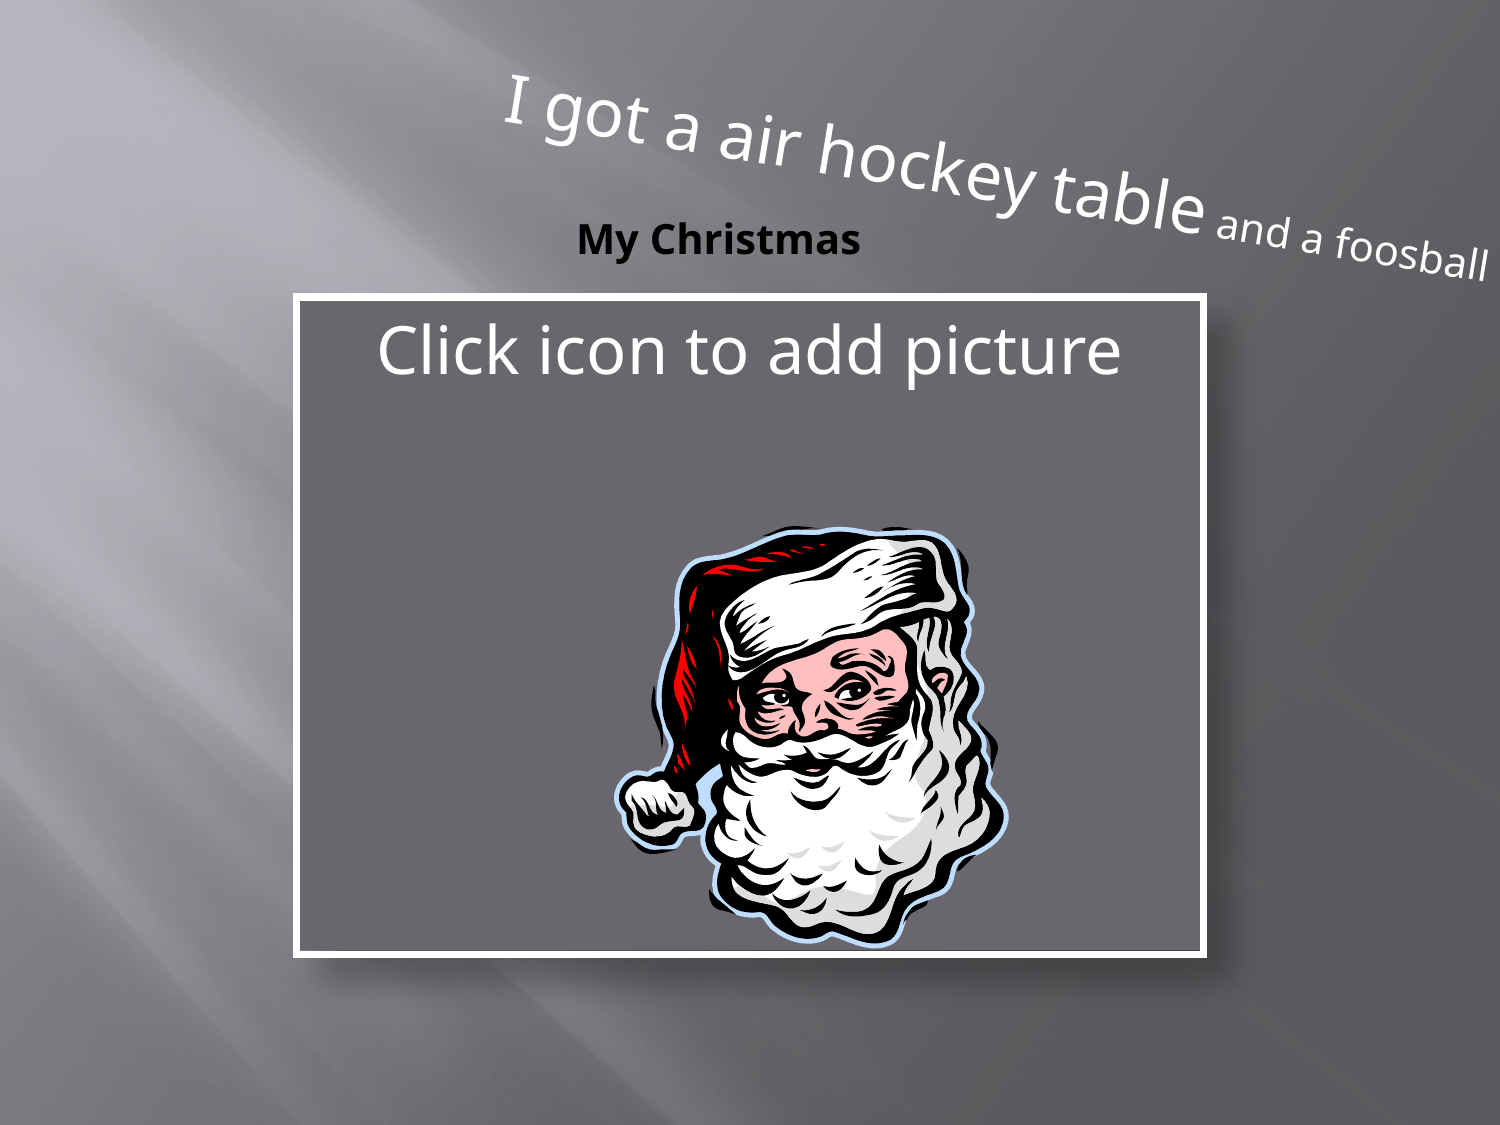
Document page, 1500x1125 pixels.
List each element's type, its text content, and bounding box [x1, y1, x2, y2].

list I got a air hockey table and a foosball [137, 0, 1500, 499]
picture [299, 300, 1201, 952]
title My Christmas [832, 99, 1200, 160]
